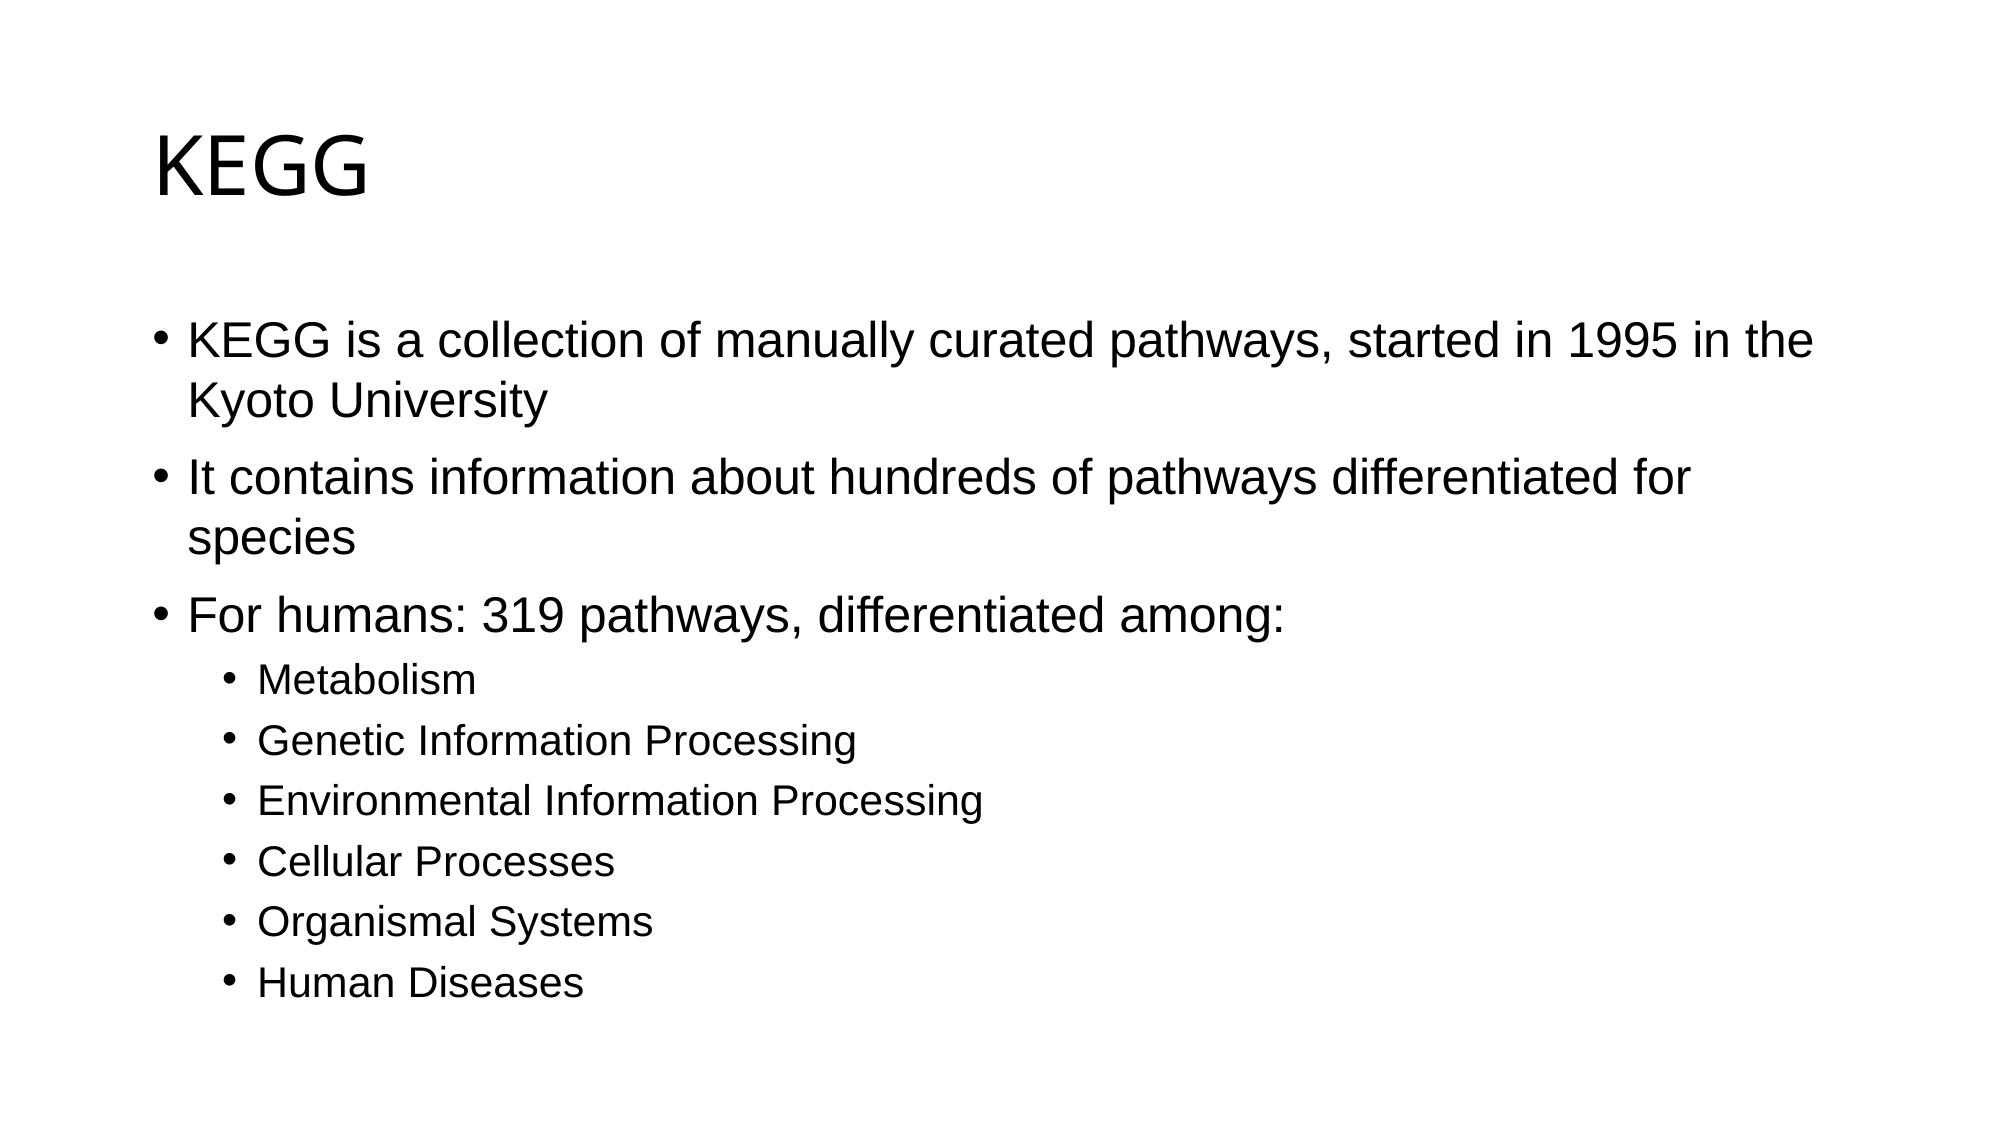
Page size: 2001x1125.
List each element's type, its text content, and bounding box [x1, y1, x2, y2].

list KEGG is a collection of manually curated pathways, started in 1995 in the Kyoto University It contains information about hundreds of pathways differentiated for species For humans: 319 pathways, differentiated among: Metabolism Genetic Information Processing Environmental Information Processing Cellular Processes Organismal Systems Human Diseases [137, 299, 1863, 1014]
title KEGG [137, 59, 1863, 278]
